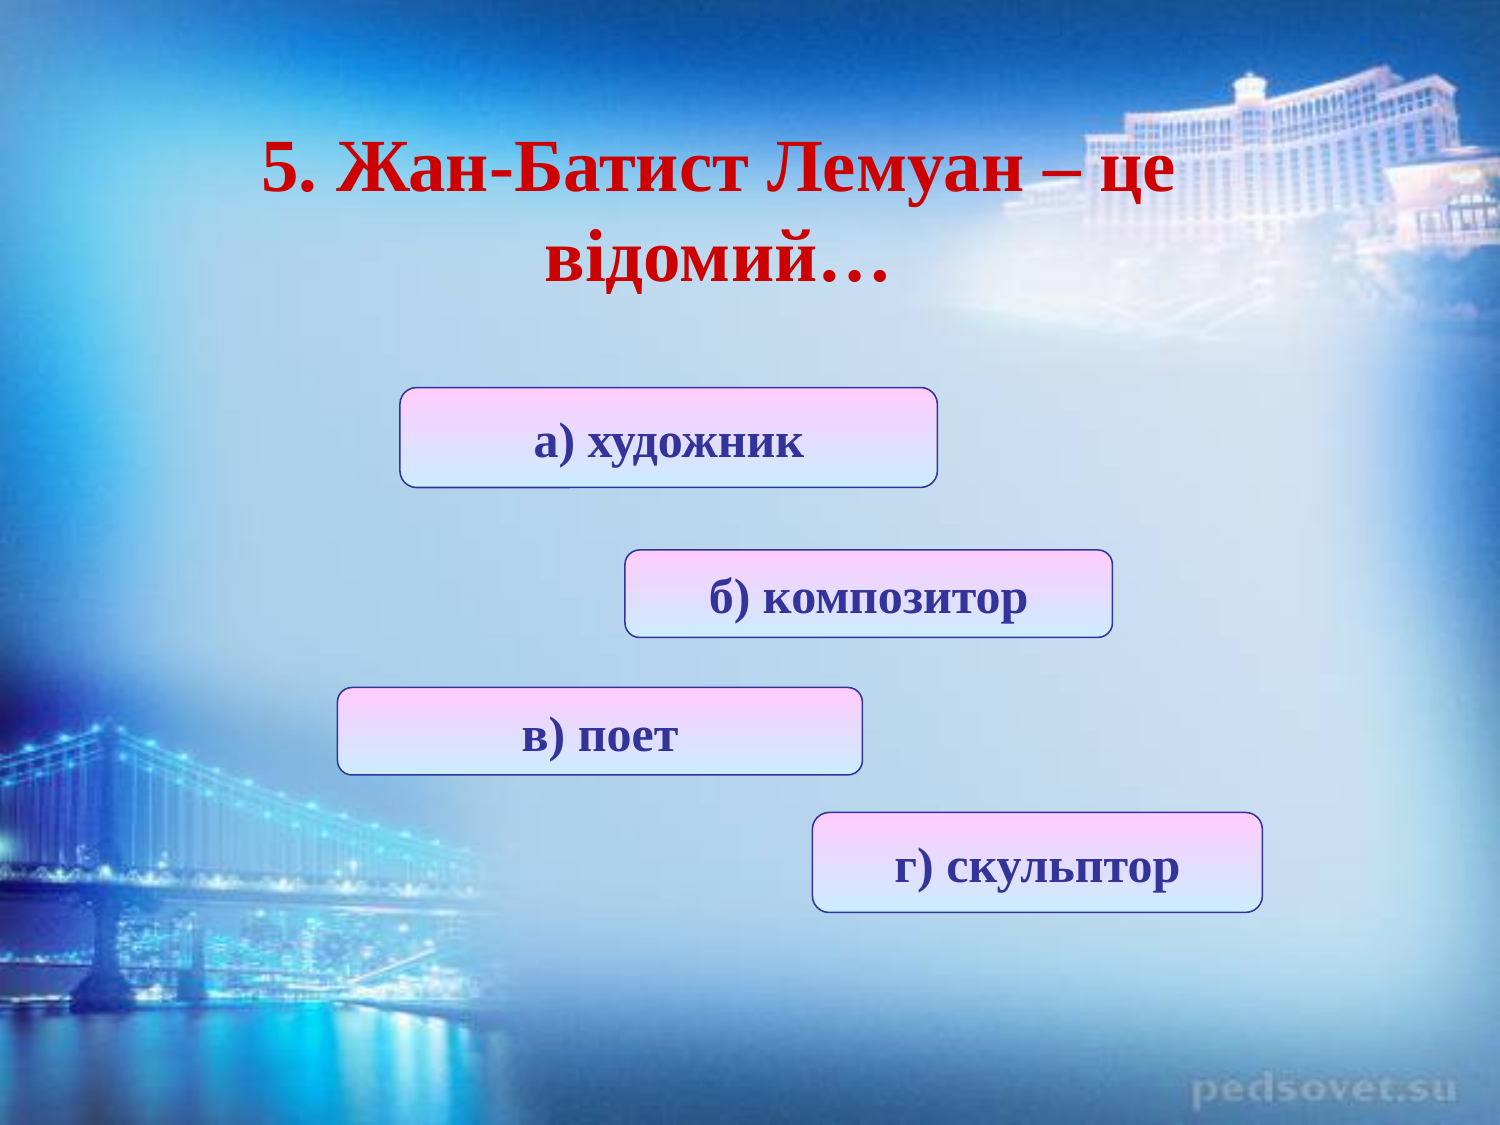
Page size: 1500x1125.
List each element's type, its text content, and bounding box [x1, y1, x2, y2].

text_box в) поет [337, 687, 863, 775]
title 5. Жан-Батист Лемуан – це відомий… [99, 112, 1338, 301]
text_box б) композитор [624, 549, 1113, 638]
text_box г) скульптор [812, 812, 1263, 913]
text_box а) художник [399, 387, 938, 488]
picture [0, 0, 1500, 1125]
